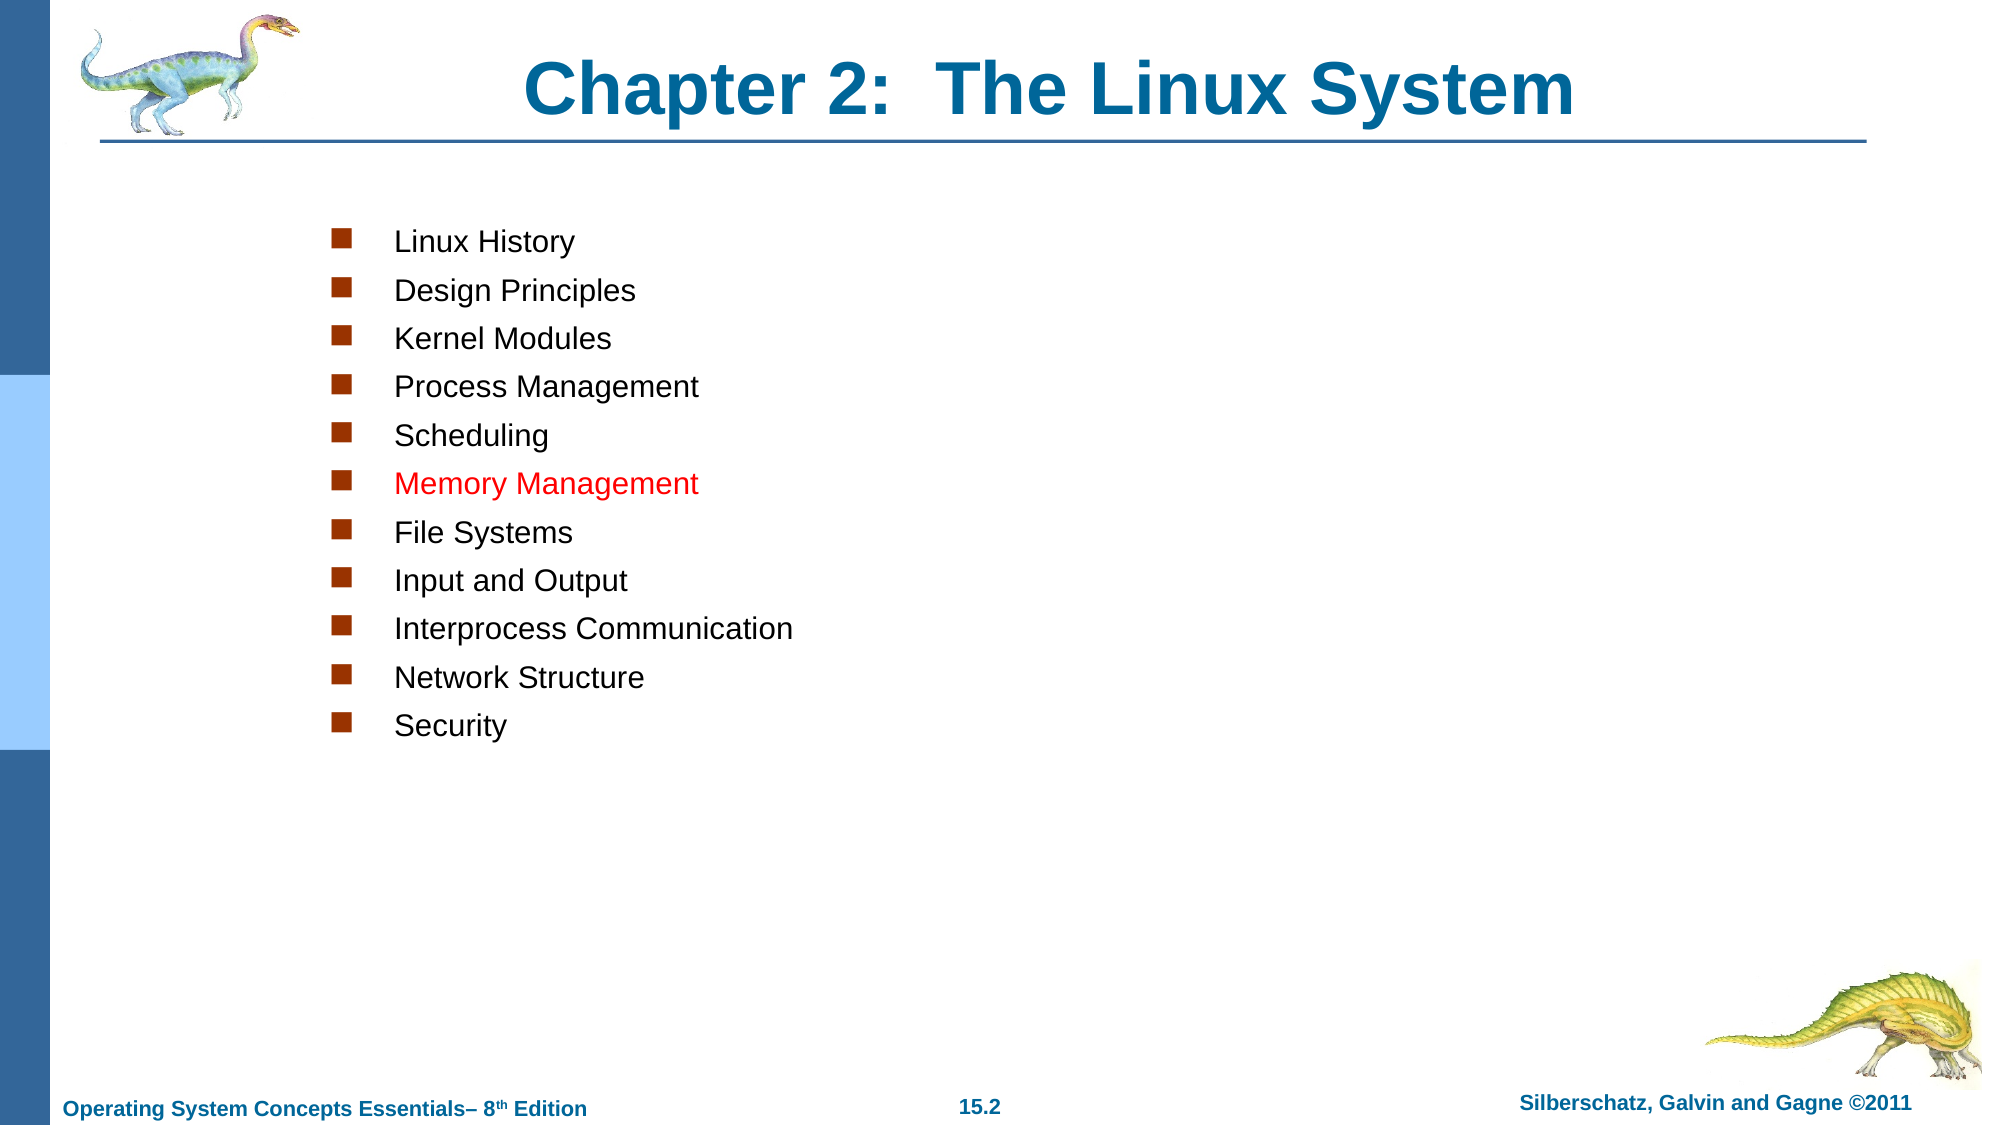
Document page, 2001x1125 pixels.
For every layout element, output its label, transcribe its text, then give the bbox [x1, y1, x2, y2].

list Linux History Design Principles Kernel Modules Process Management Scheduling Memory Management File Systems Input and Output Interprocess Communication Network Structure Security [312, 210, 1528, 1006]
title Chapter 2: The Linux System [420, 45, 1680, 141]
picture [1700, 959, 1982, 1090]
picture [62, 0, 324, 149]
